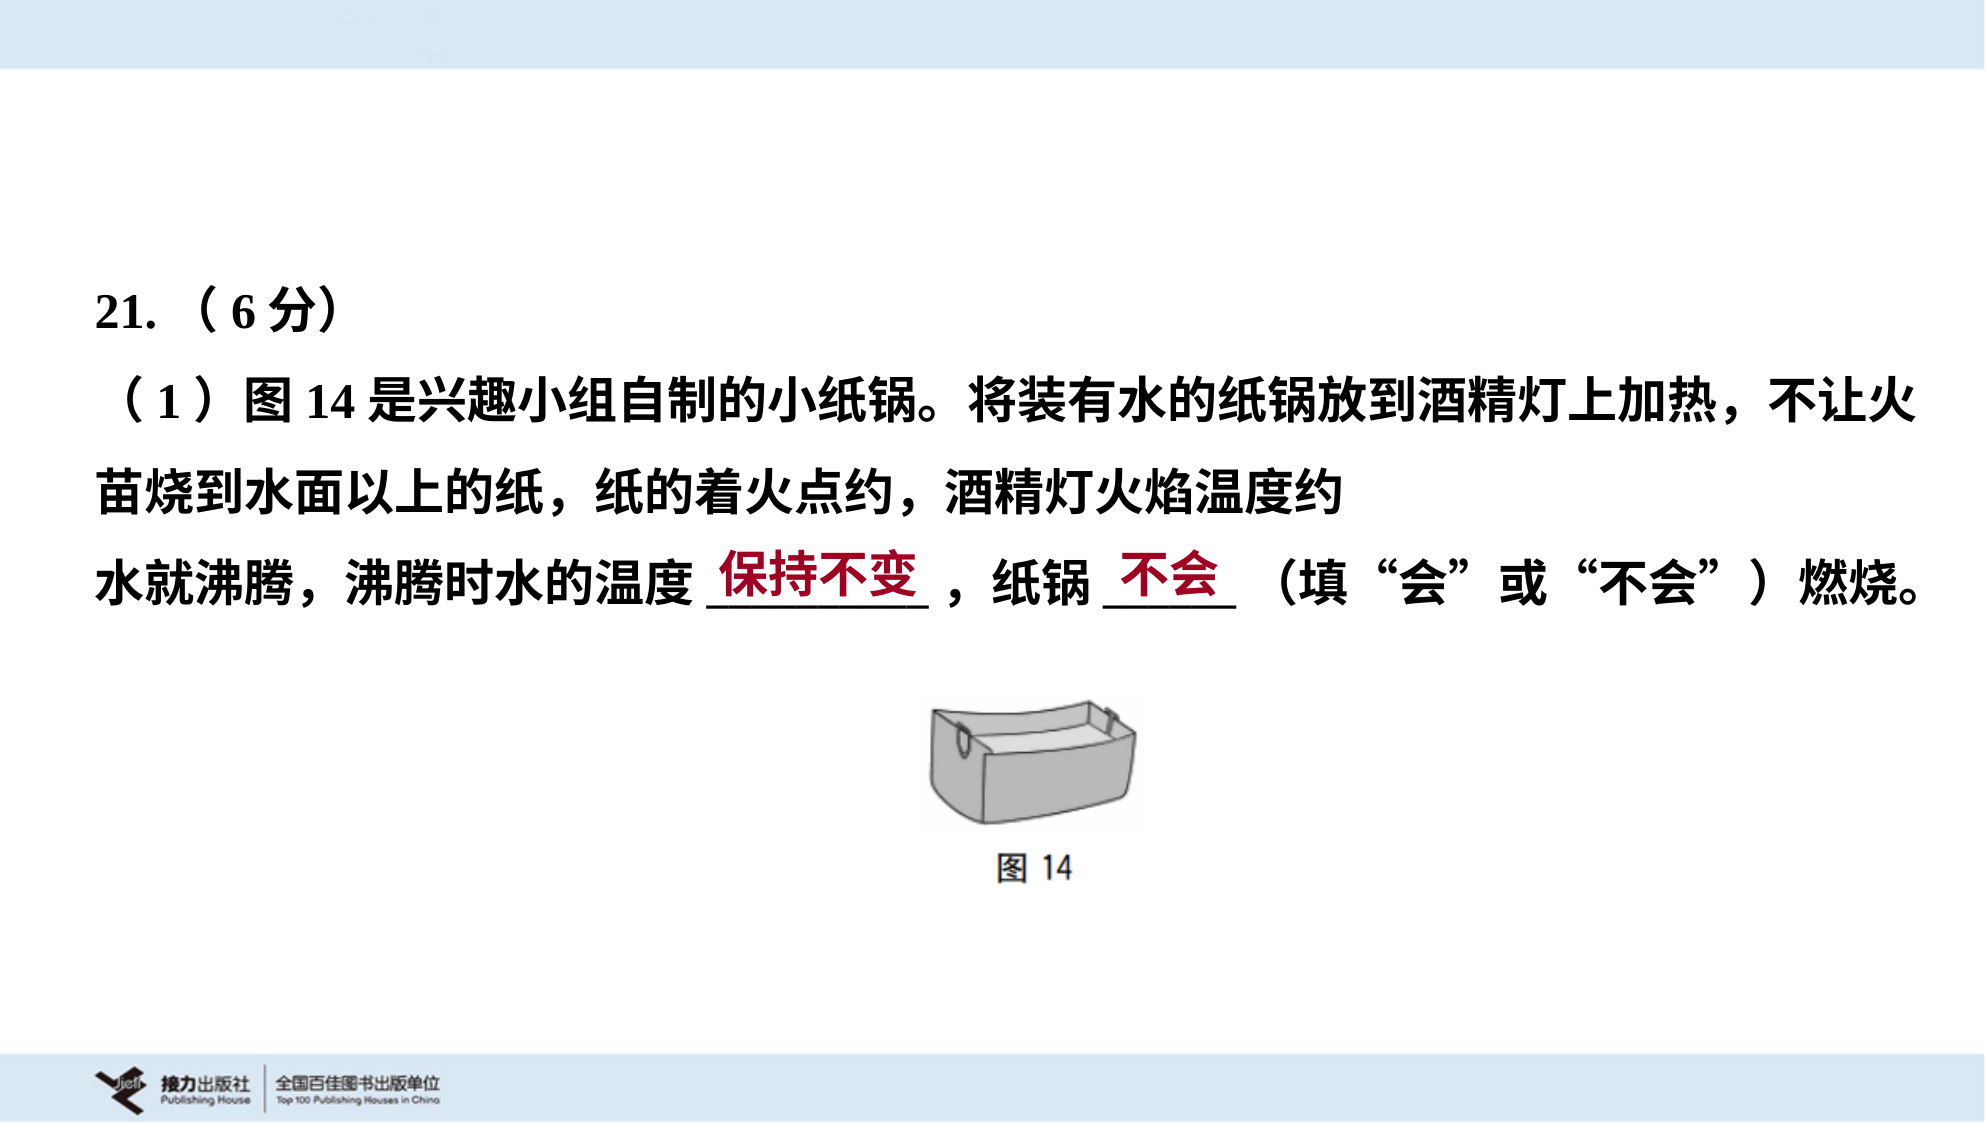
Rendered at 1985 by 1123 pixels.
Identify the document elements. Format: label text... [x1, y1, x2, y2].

text_box 保持不变 [700, 515, 938, 603]
text_box 不会 [1101, 515, 1238, 603]
picture [0, 0, 1985, 1122]
text_box 21.（6分） [94, 250, 1892, 339]
